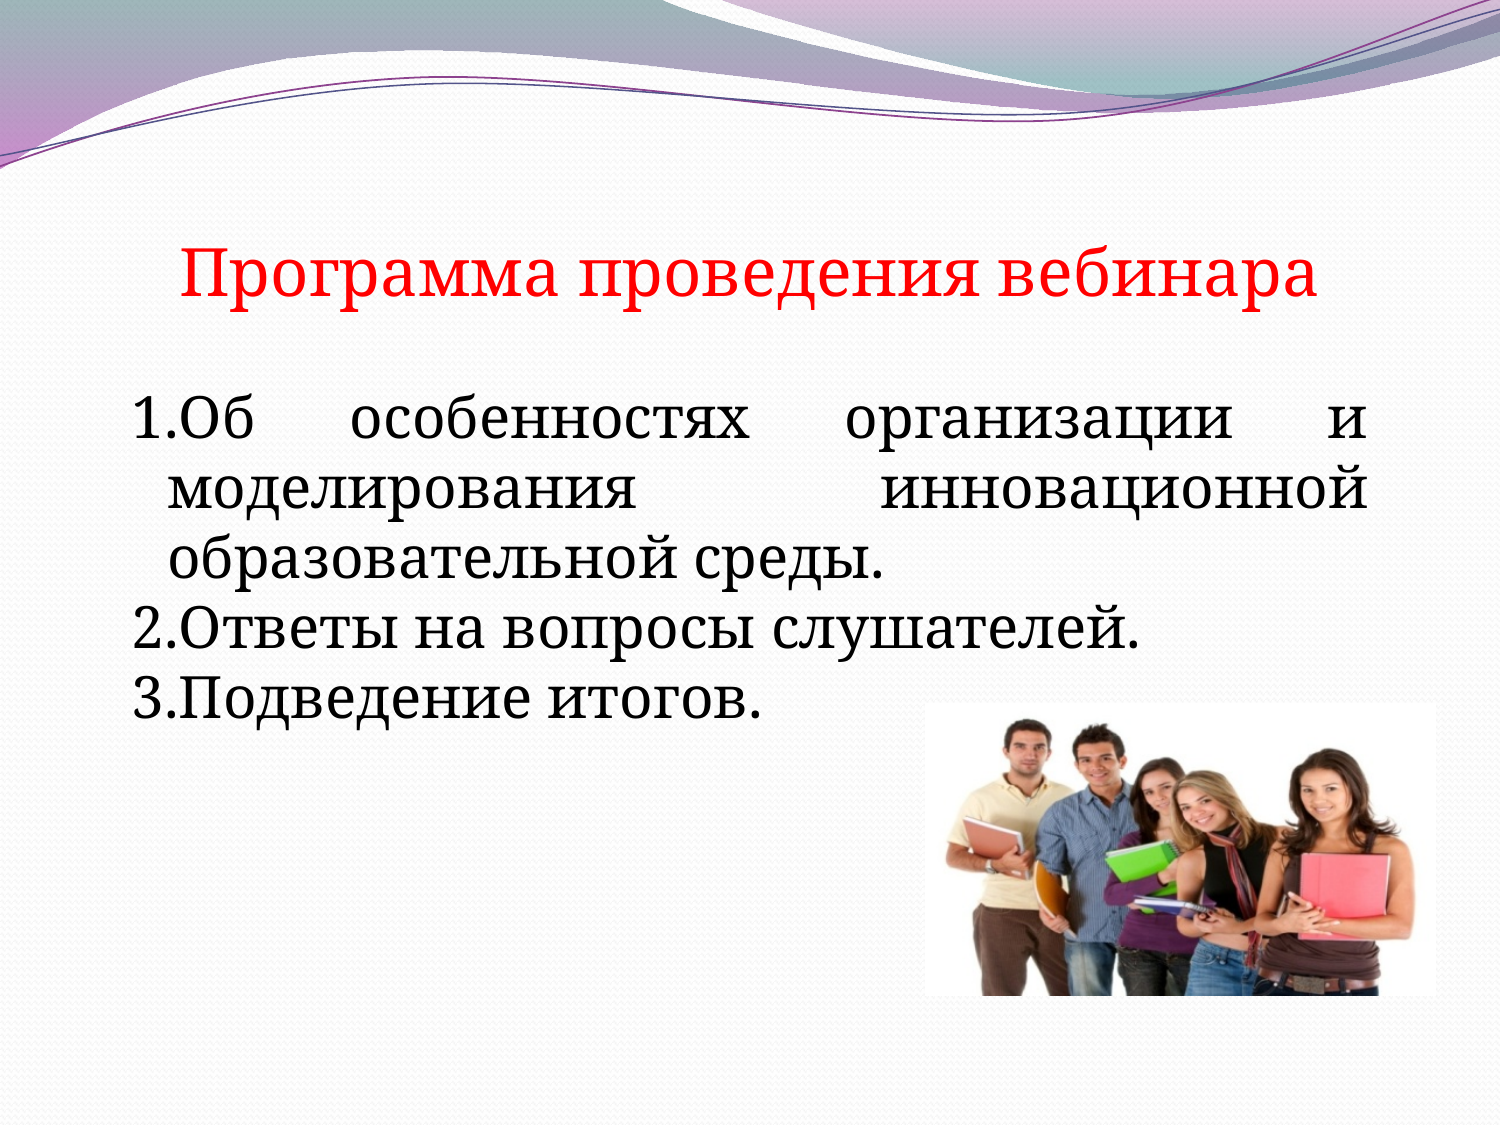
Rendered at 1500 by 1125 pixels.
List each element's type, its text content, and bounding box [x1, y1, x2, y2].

text_box Программа проведения вебинара Об особенностях организации и моделирования инновационной образовательной среды. Ответы на вопросы слушателей. Подведение итогов. [117, 222, 1383, 808]
table_cell Диффузия [918, 704, 925, 808]
picture [925, 702, 1436, 997]
